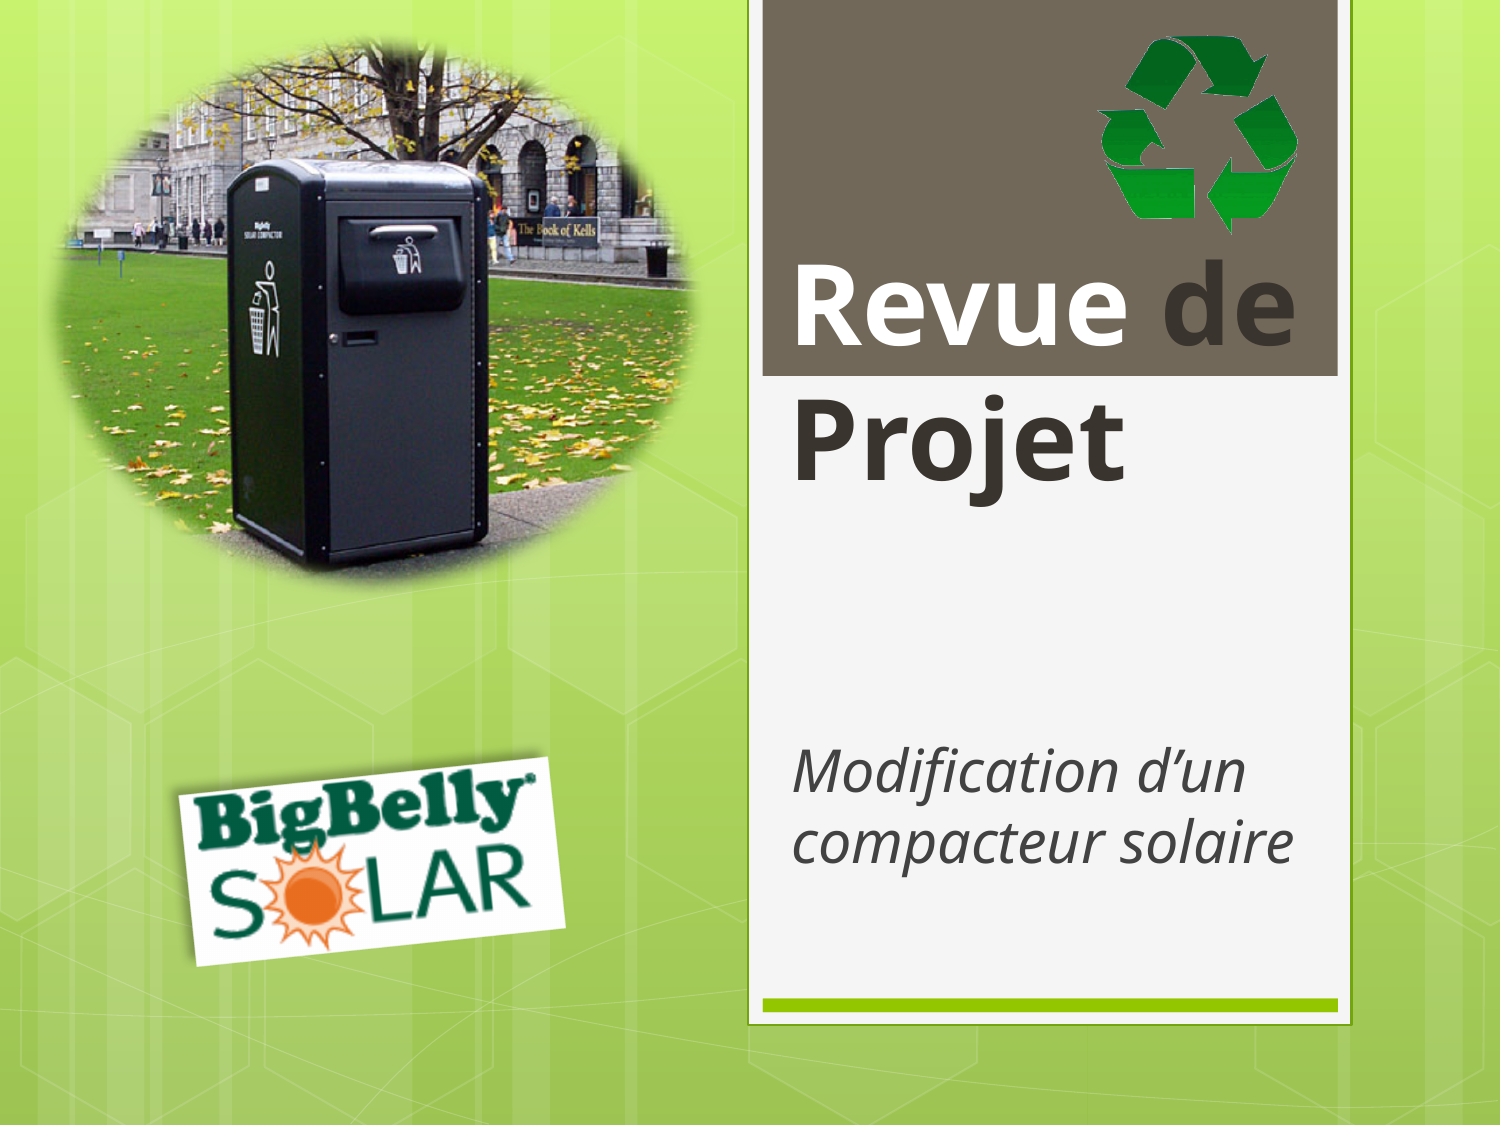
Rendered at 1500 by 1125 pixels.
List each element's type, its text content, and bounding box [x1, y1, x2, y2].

subtitle Modification d’un compacteur solaire [776, 725, 1320, 933]
title Revue de Projet [773, 231, 1318, 511]
picture [35, 29, 709, 600]
picture [1092, 29, 1304, 240]
picture [180, 758, 565, 966]
